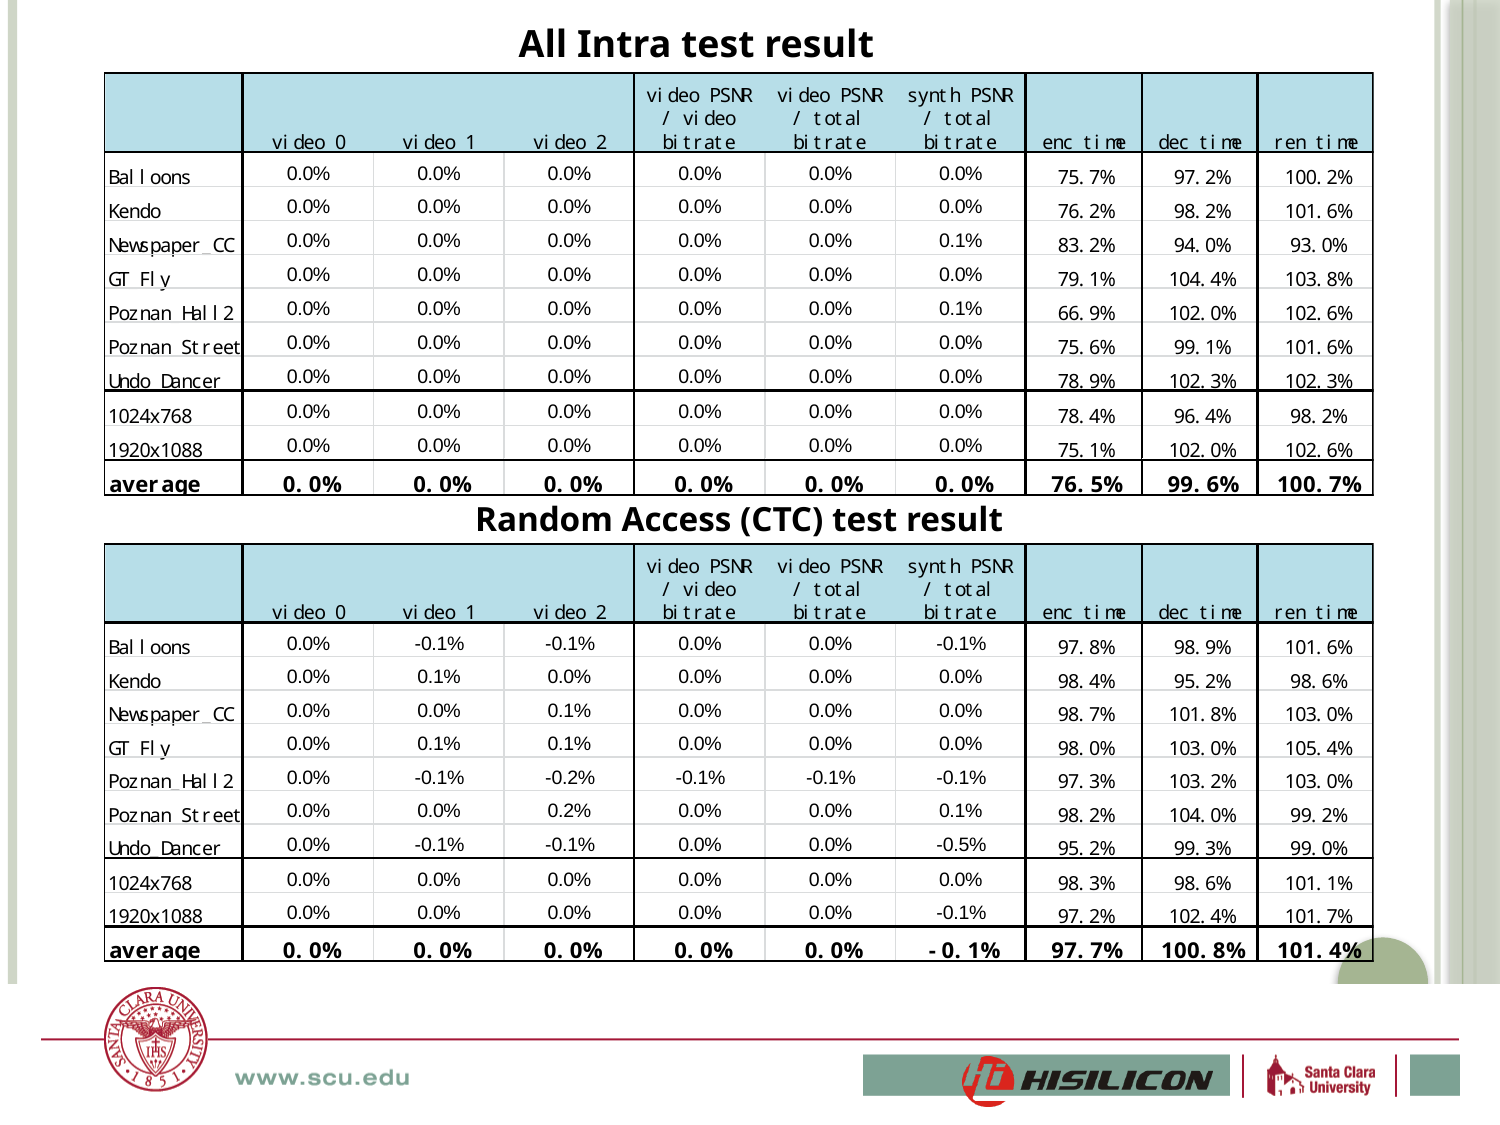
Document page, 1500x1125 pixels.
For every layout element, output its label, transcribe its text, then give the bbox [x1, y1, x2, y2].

text_box Random Access (CTC) test result [208, 506, 1271, 540]
picture [103, 71, 1376, 497]
picture [0, 984, 1500, 1125]
text_box All Intra test result [174, 12, 1238, 69]
picture [103, 543, 1376, 964]
